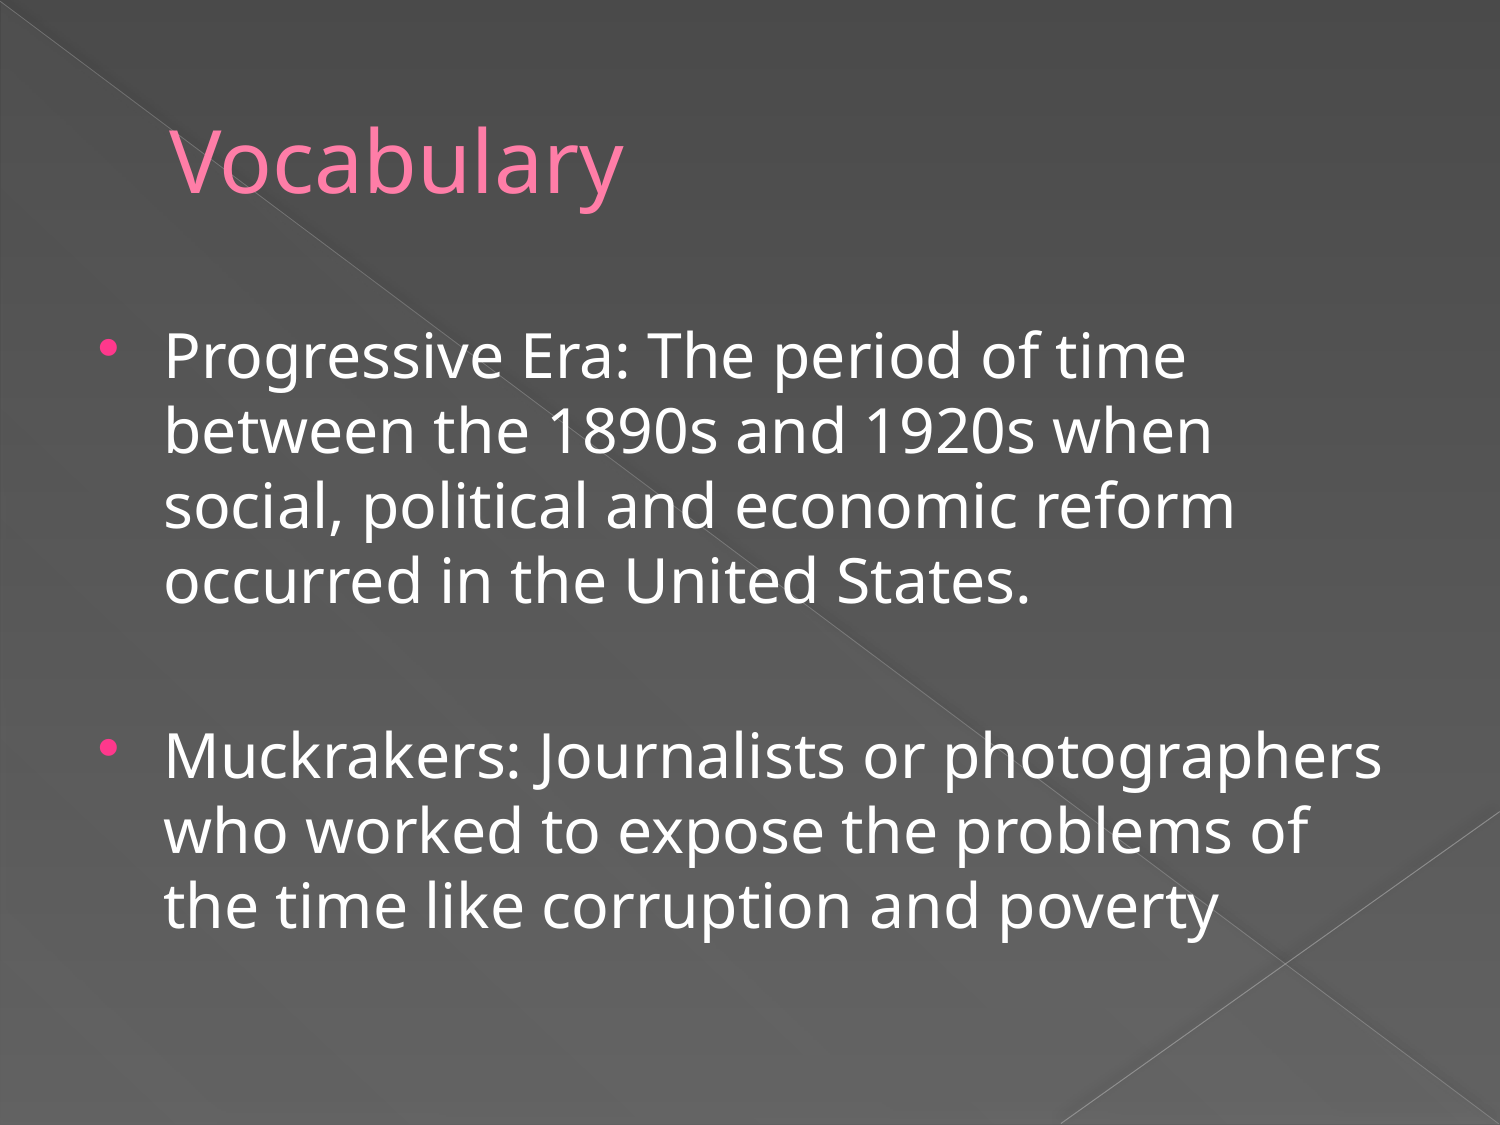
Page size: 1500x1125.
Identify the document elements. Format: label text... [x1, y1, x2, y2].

title Vocabulary [75, 43, 1425, 274]
list Progressive Era: The period of time between the 1890s and 1920s when social, political and economic reform occurred in the United States. Muckrakers: Journalists or photographers who worked to expose the problems of the time like corruption and poverty [75, 308, 1425, 1059]
